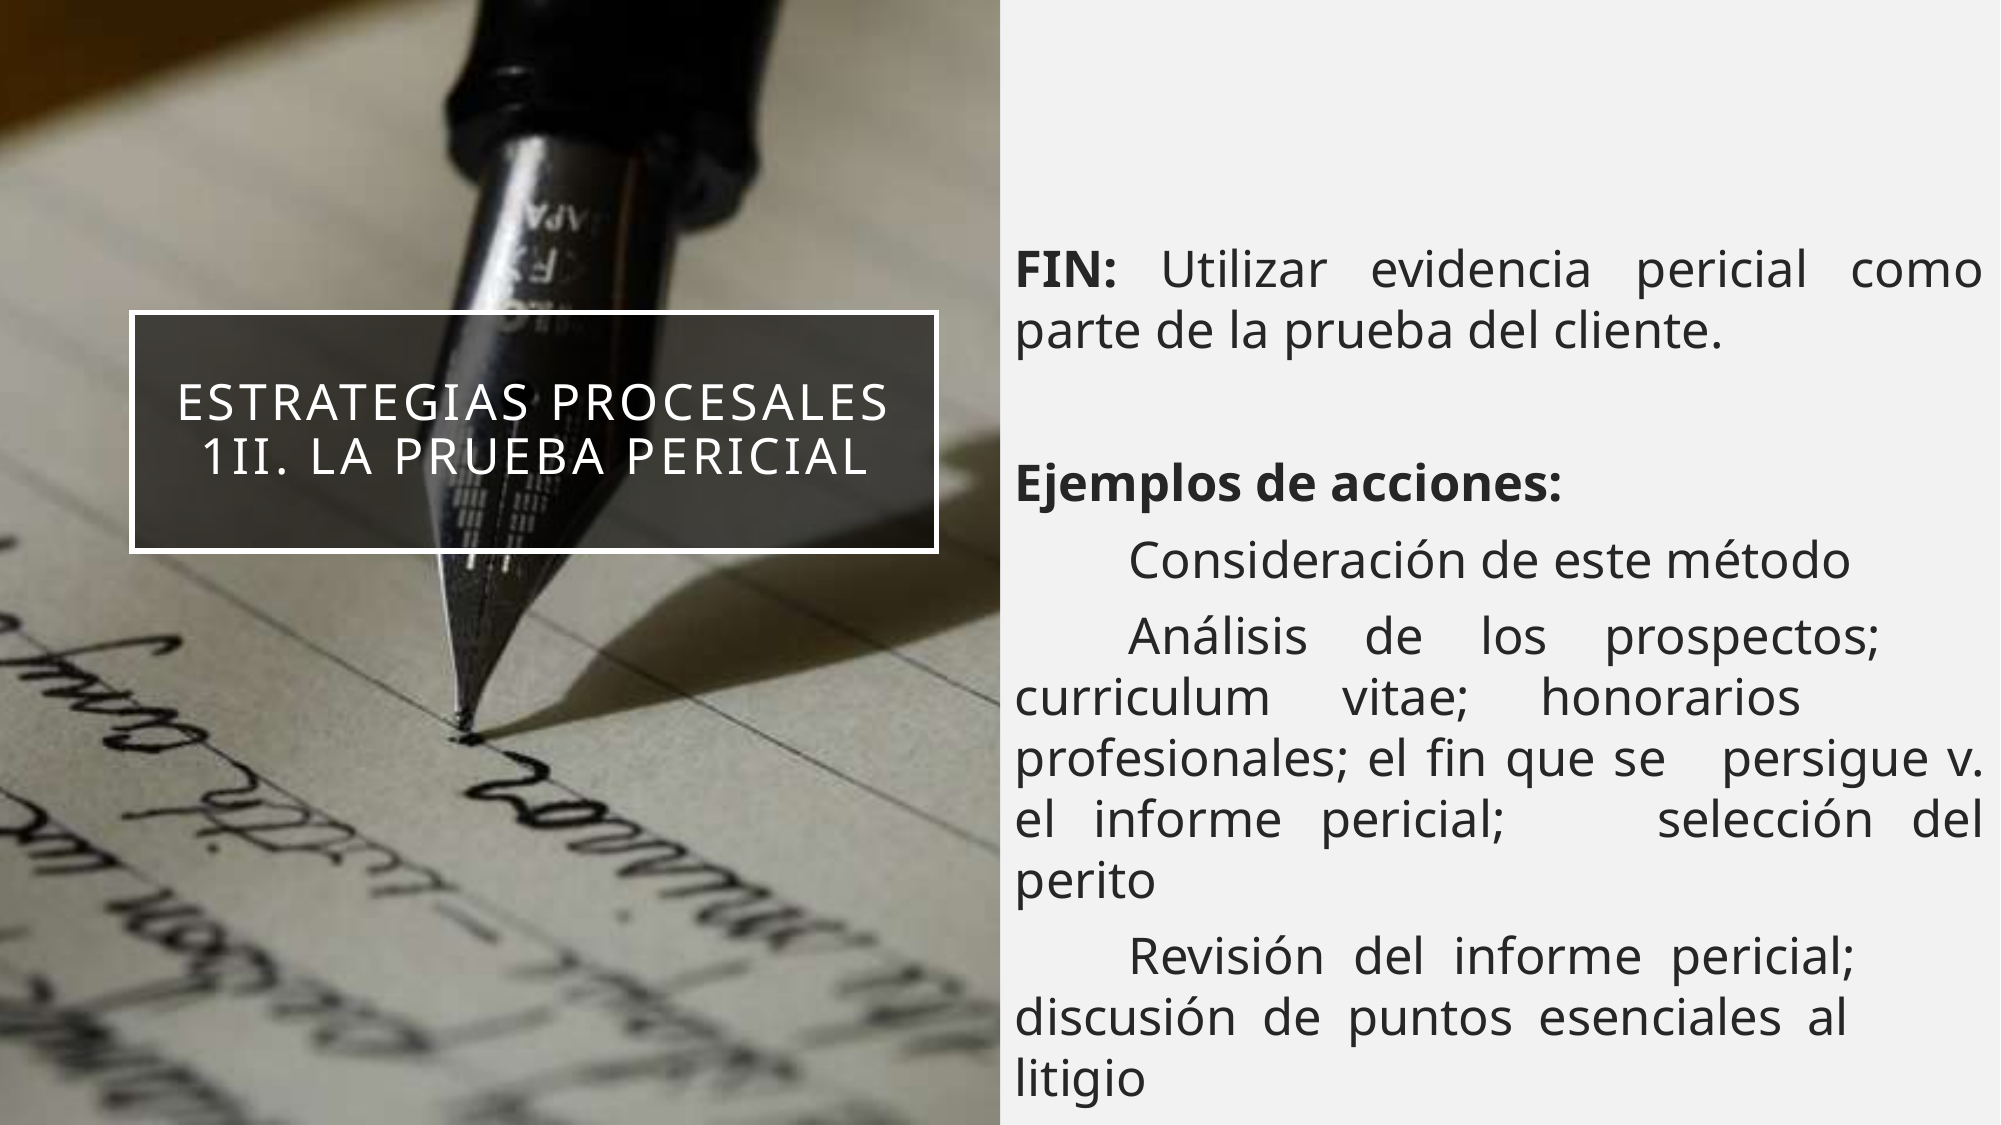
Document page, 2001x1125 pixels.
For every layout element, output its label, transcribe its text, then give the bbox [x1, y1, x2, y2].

list FIN: Utilizar evidencia pericial como parte de la prueba del cliente. Ejemplos de acciones: Consideración de este método Análisis de los prospectos; curriculum vitae; honorarios profesionales; el fin que se persigue v. el informe pericial; selección del perito Revisión del informe pericial; discusión de puntos esenciales al litigio [1001, 0, 2000, 1125]
picture [0, 0, 1001, 1125]
